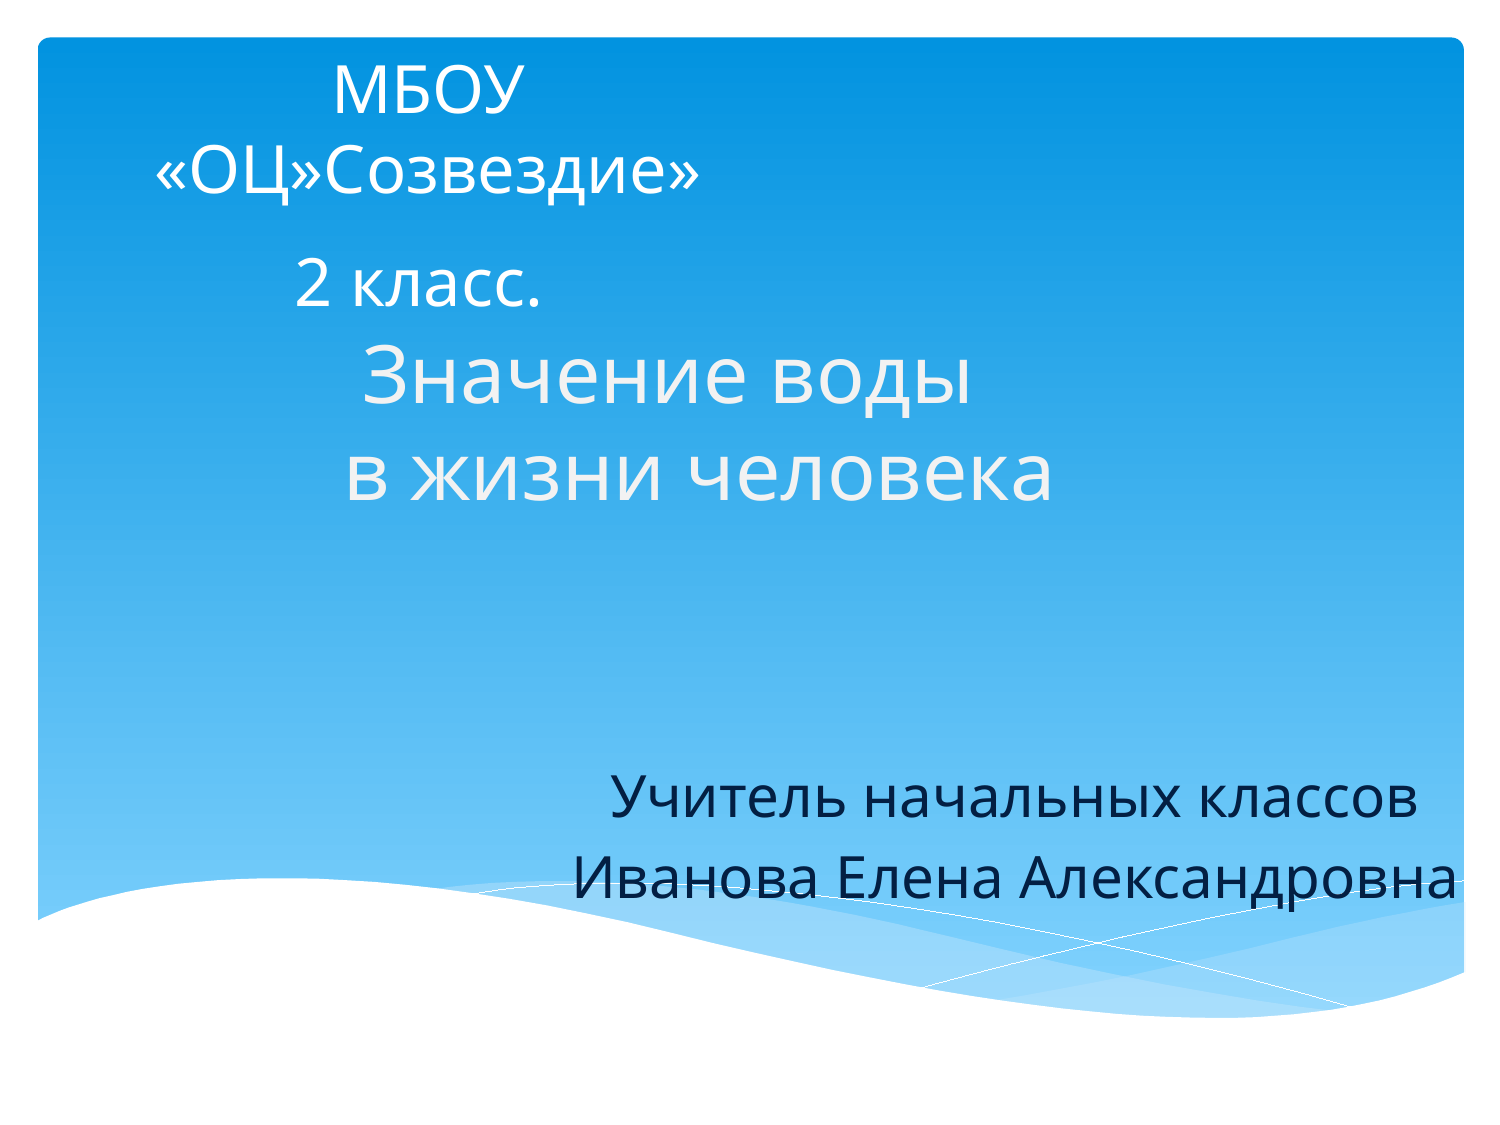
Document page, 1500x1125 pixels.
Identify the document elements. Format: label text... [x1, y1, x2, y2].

title Значение воды в жизни человека [41, 231, 1317, 524]
subtitle Учитель начальных классов Иванова Елена Александровна [490, 751, 1500, 994]
text_box МБОУ «ОЦ»Созвездие» 2 класс. [53, 39, 803, 328]
